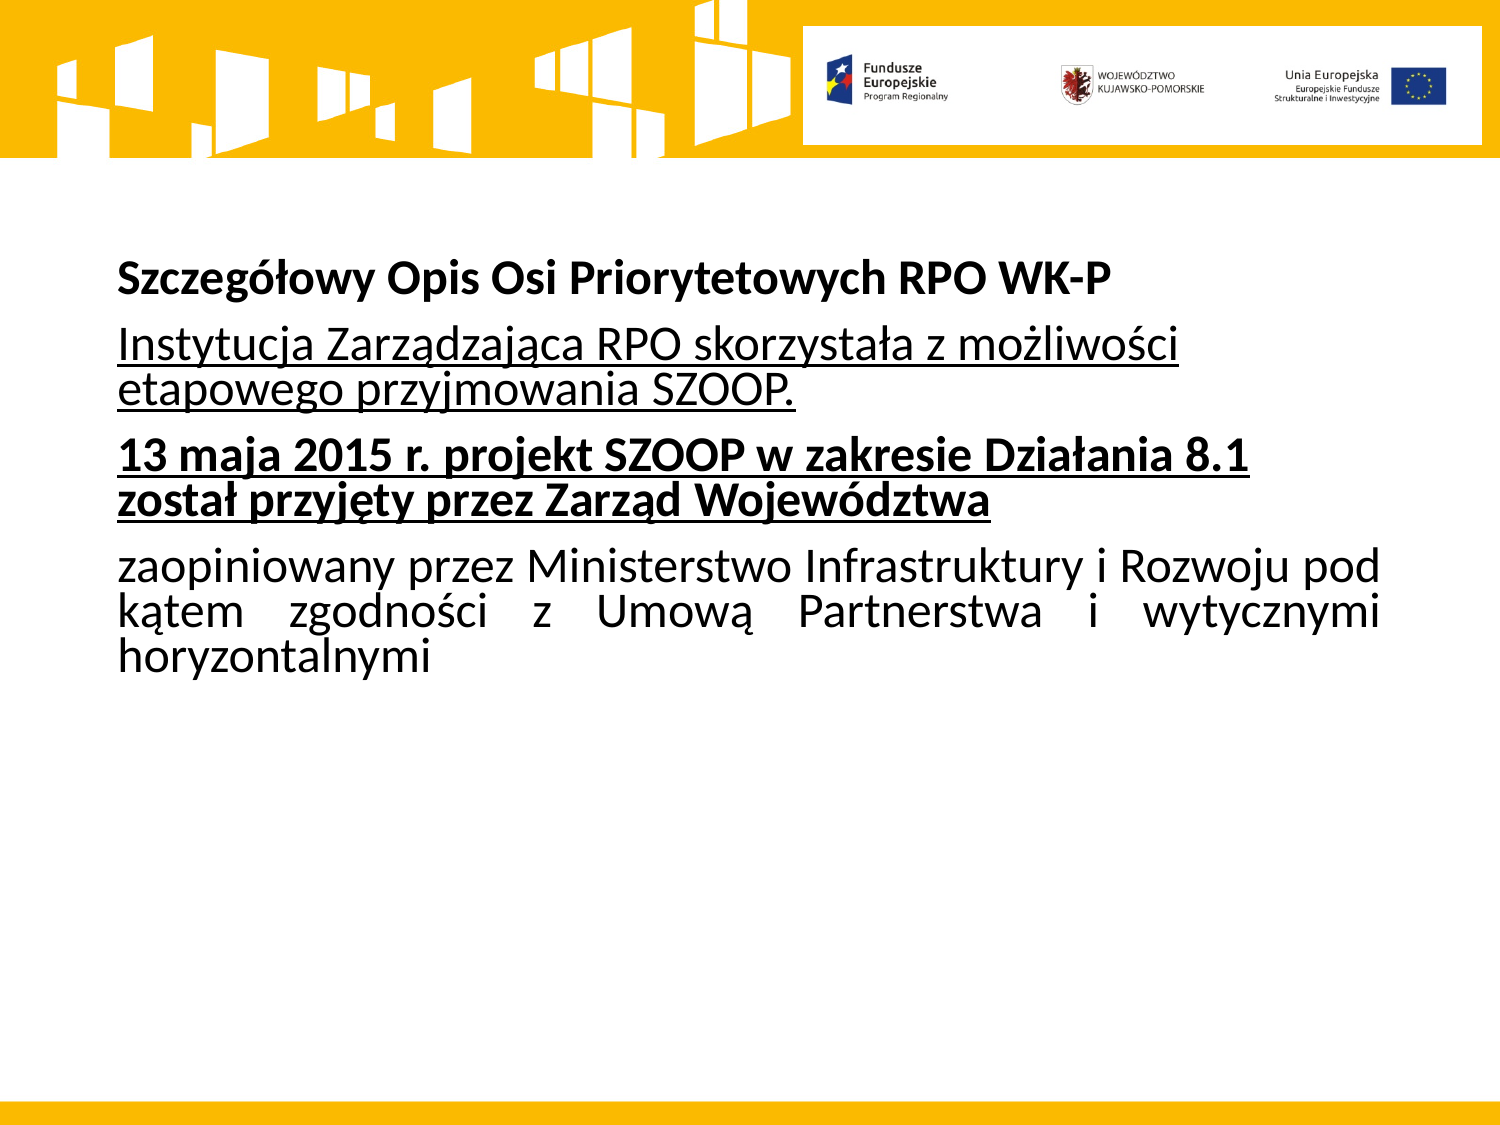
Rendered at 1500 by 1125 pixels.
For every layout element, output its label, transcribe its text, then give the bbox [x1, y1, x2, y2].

list Szczegółowy Opis Osi Priorytetowych RPO WK-P Instytucja Zarządzająca RPO skorzystała z możliwości etapowego przyjmowania SZOOP. 13 maja 2015 r. projekt SZOOP w zakresie Działania 8.1 został przyjęty przez Zarząd Województwa zaopiniowany przez Ministerstwo Infrastruktury i Rozwoju pod kątem zgodności z Umową Partnerstwa i wytycznymi horyzontalnymi [102, 185, 1397, 999]
picture [0, 0, 1500, 1125]
